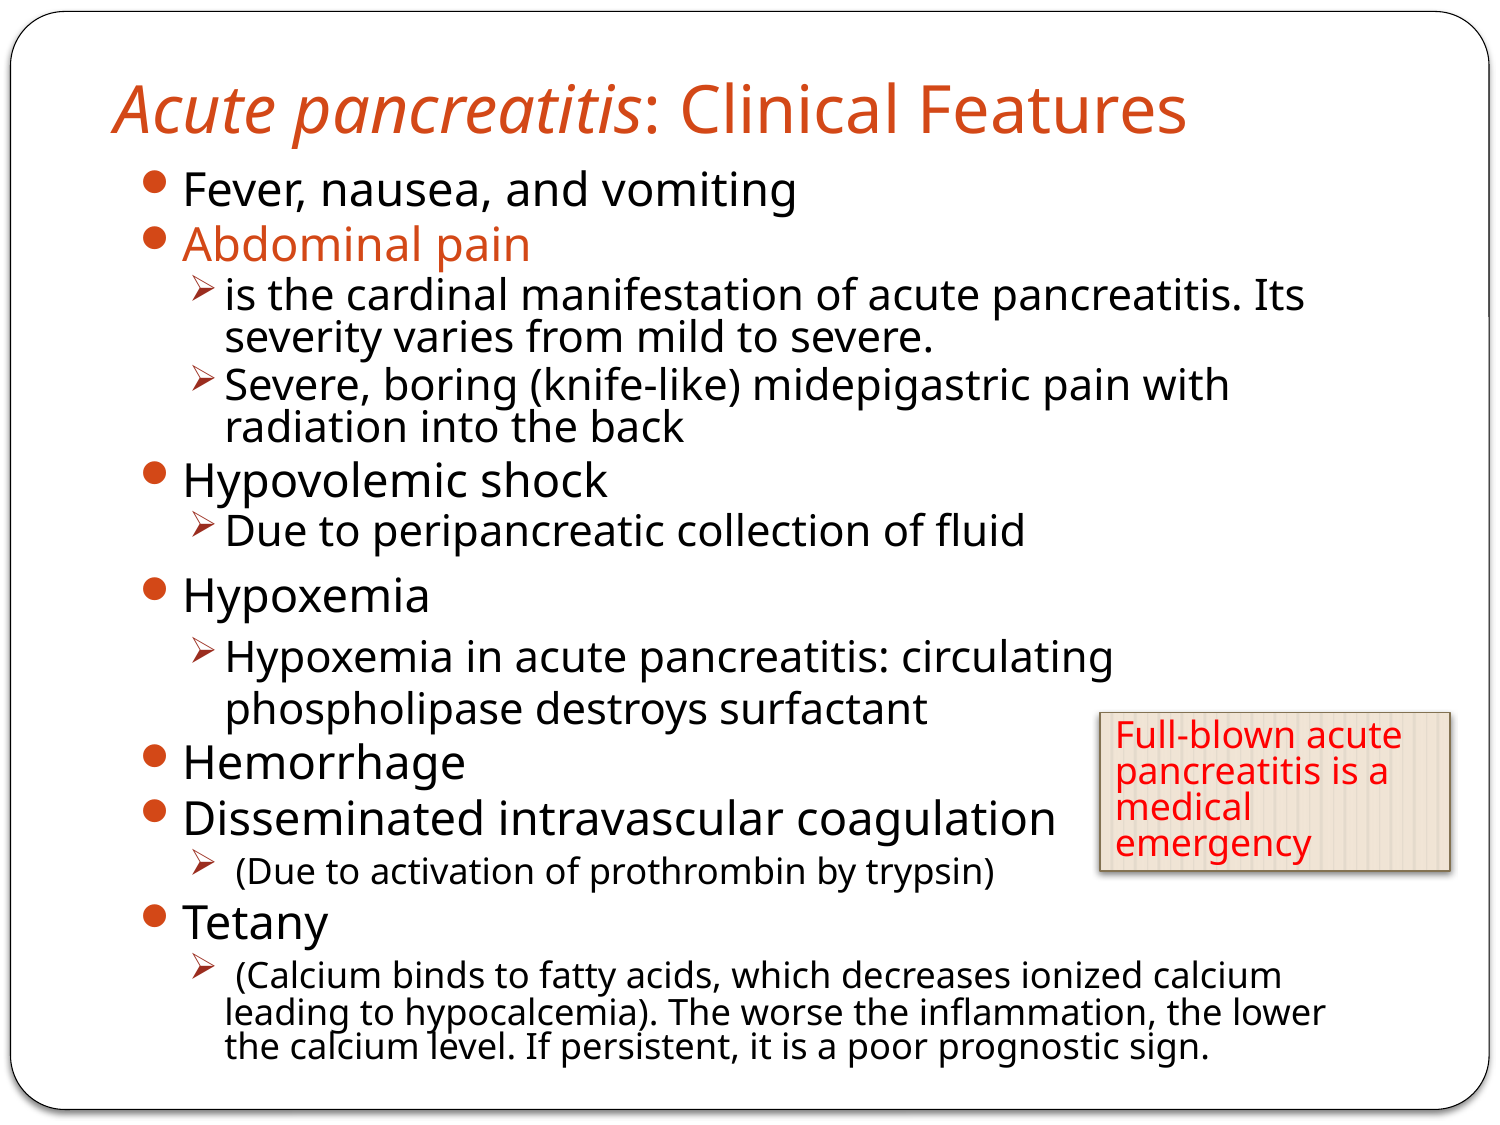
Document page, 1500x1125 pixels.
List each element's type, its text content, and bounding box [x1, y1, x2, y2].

title Acute pancreatitis: Clinical Features [99, 47, 1375, 163]
list Fever, nausea, and vomiting Abdominal pain is the cardinal manifestation of acute pancreatitis. Its severity varies from mild to severe. Severe, boring (knife-like) midepigastric pain with radiation into the back Hypovolemic shock Due to peripancreatic collection of fluid Hypoxemia Hypoxemia in acute pancreatitis: circulating phospholipase destroys surfactant Hemorrhage Disseminated intravascular coagulation (Due to activation of prothrombin by trypsin) Tetany (Calcium binds to fatty acids, which decreases ionized calcium leading to hypocalcemia). The worse the inflammation, the lower the calcium level. If persistent, it is a poor prognostic sign. [125, 162, 1400, 1075]
text_box Full-blown acute pancreatitis is a medical emergency [1099, 712, 1451, 872]
